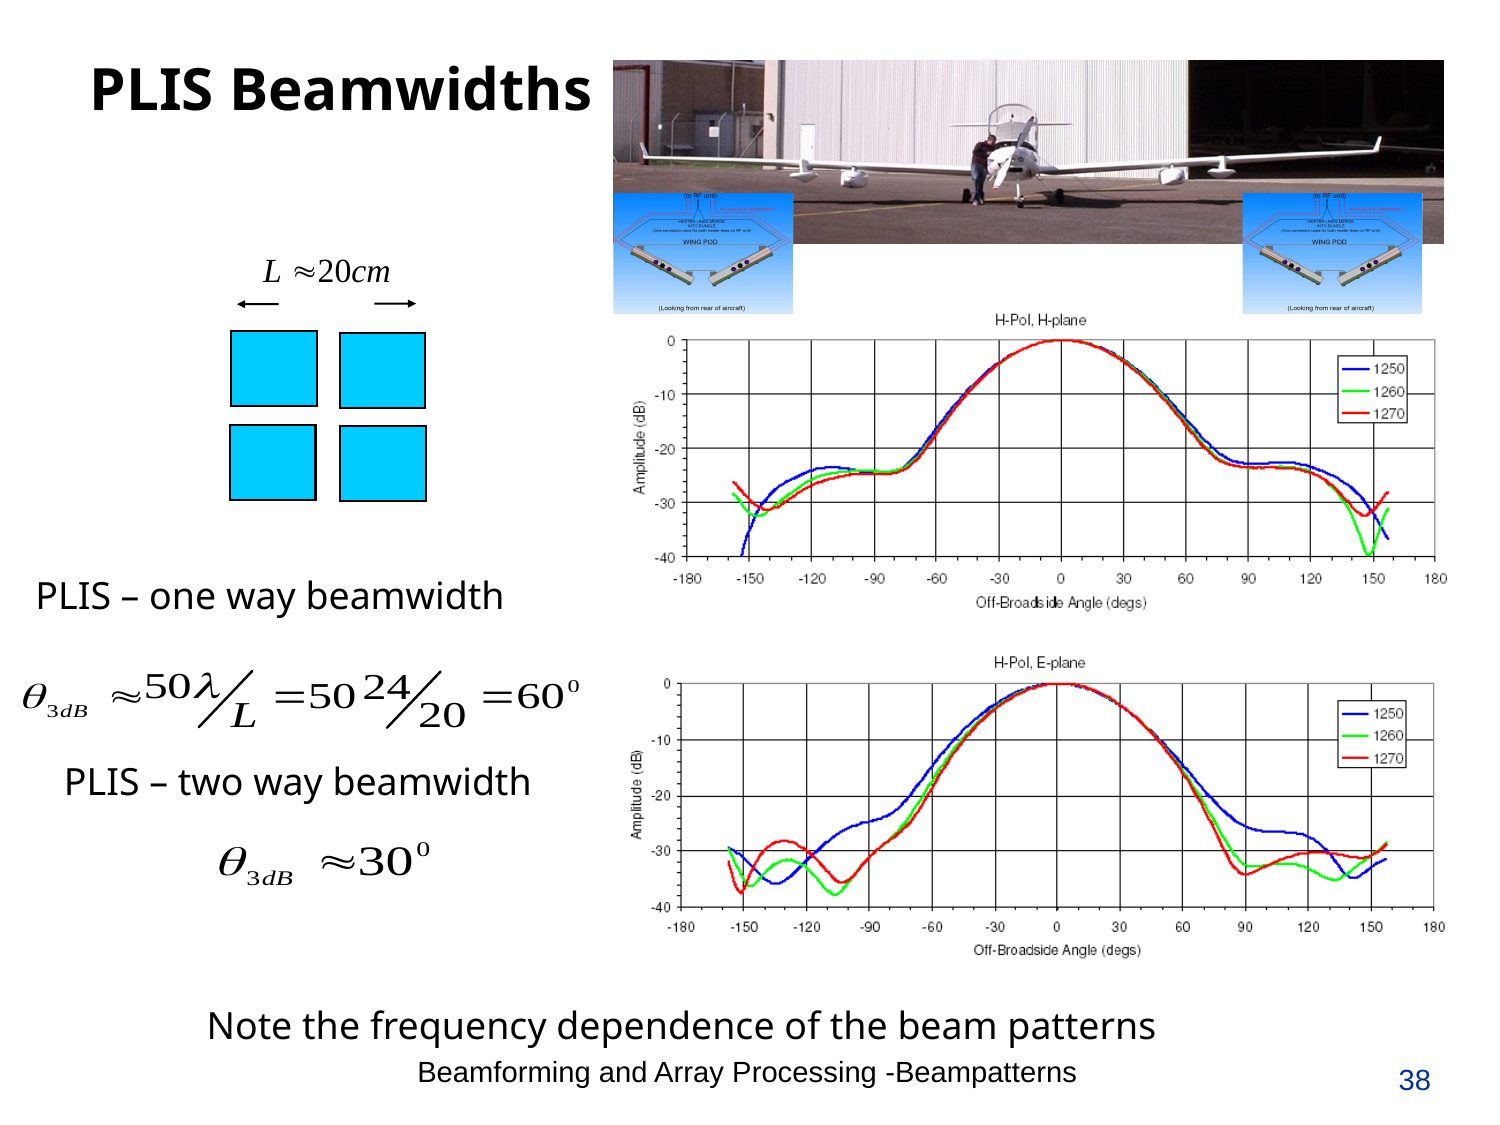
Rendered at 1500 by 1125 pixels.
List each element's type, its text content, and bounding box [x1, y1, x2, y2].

slide_number 38 [1207, 1055, 1447, 1102]
picture [586, 285, 1500, 977]
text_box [13, 564, 593, 897]
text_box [613, 60, 1444, 314]
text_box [229, 252, 427, 502]
text_box Note the frequency dependence of the beam patterns [191, 994, 1173, 1055]
title PLIS Beamwidths [75, 45, 1425, 233]
